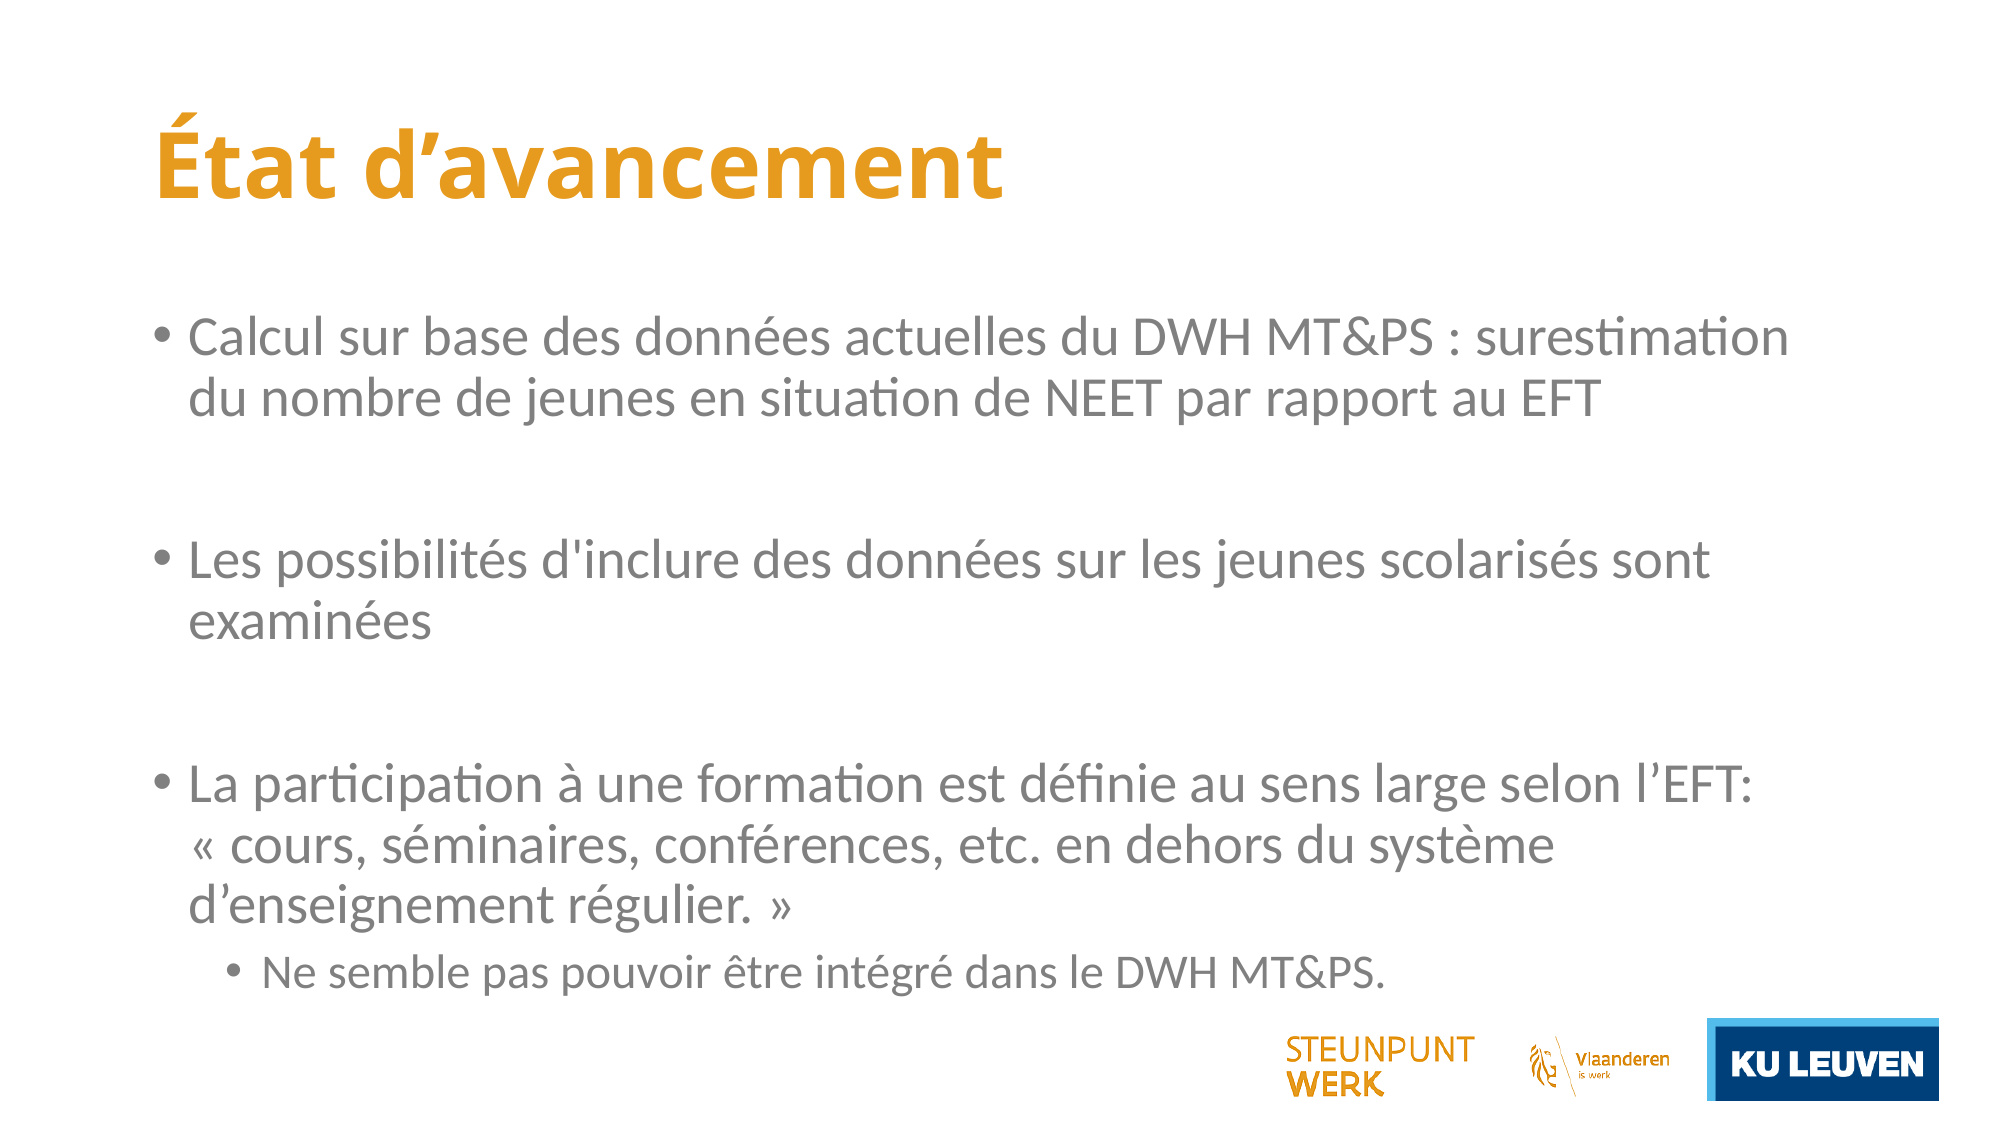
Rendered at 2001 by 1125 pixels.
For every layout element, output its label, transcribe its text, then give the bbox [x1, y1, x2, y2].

list Calcul sur base des données actuelles du DWH MT&PS : surestimation du nombre de jeunes en situation de NEET par rapport au EFT Les possibilités d'inclure des données sur les jeunes scolarisés sont examinées La participation à une formation est définie au sens large selon l’EFT: « cours, séminaires, conférences, etc. en dehors du système d’enseignement régulier. » Ne semble pas pouvoir être intégré dans le DWH MT&PS. [137, 299, 1863, 1014]
picture [1277, 1031, 1678, 1101]
picture [1707, 1018, 1939, 1101]
title État d’avancement [137, 59, 1863, 278]
